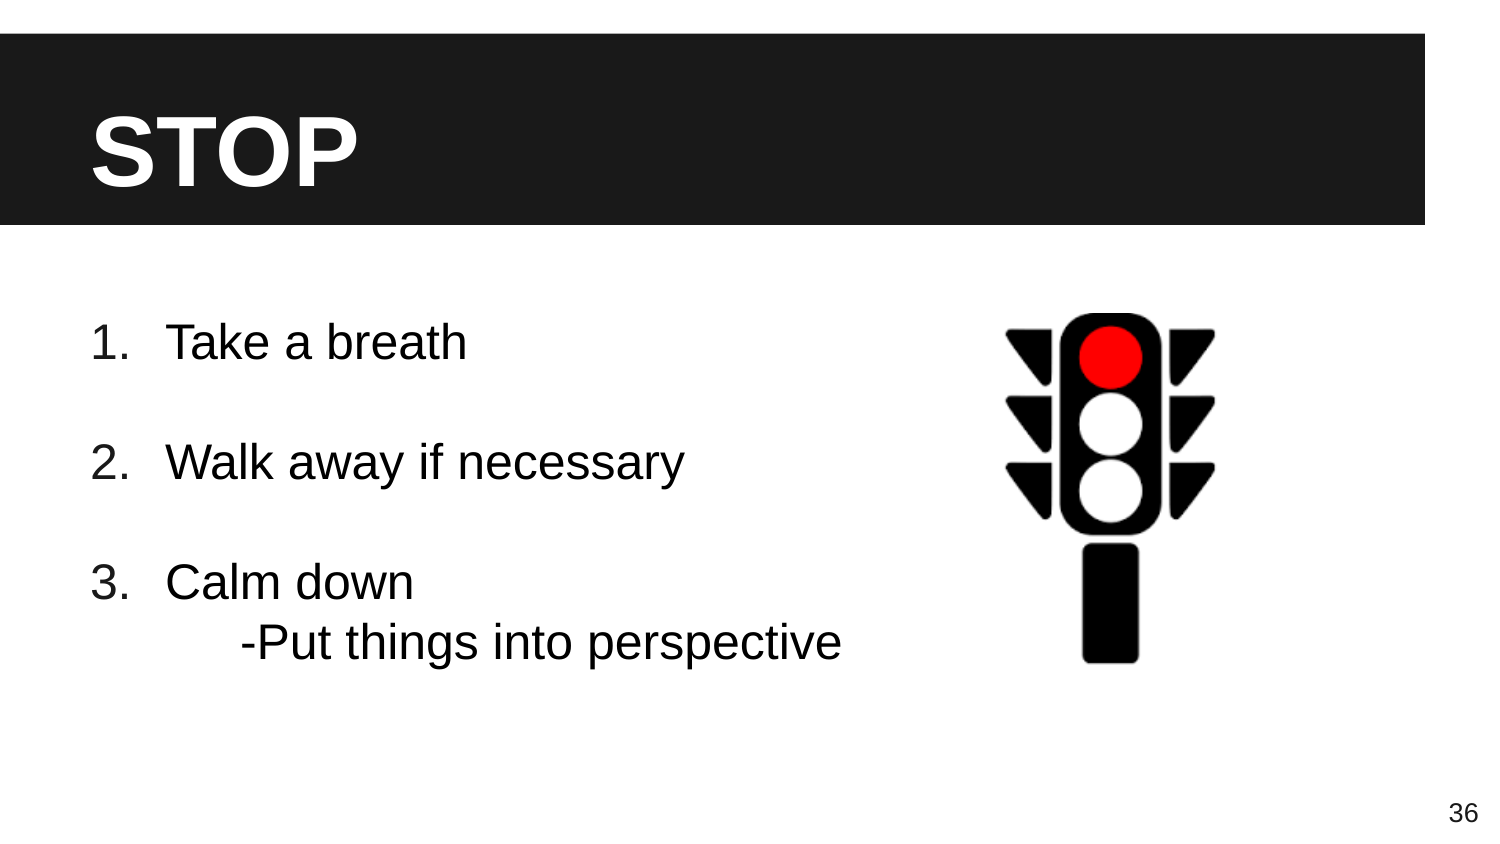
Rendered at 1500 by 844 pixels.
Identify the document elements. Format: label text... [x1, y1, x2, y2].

title STOP [75, 33, 1425, 221]
picture [934, 312, 1287, 665]
slide_number 36 [1403, 779, 1494, 844]
list Take a breath Walk away if necessary Calm down -Put things into perspective [75, 294, 1082, 815]
